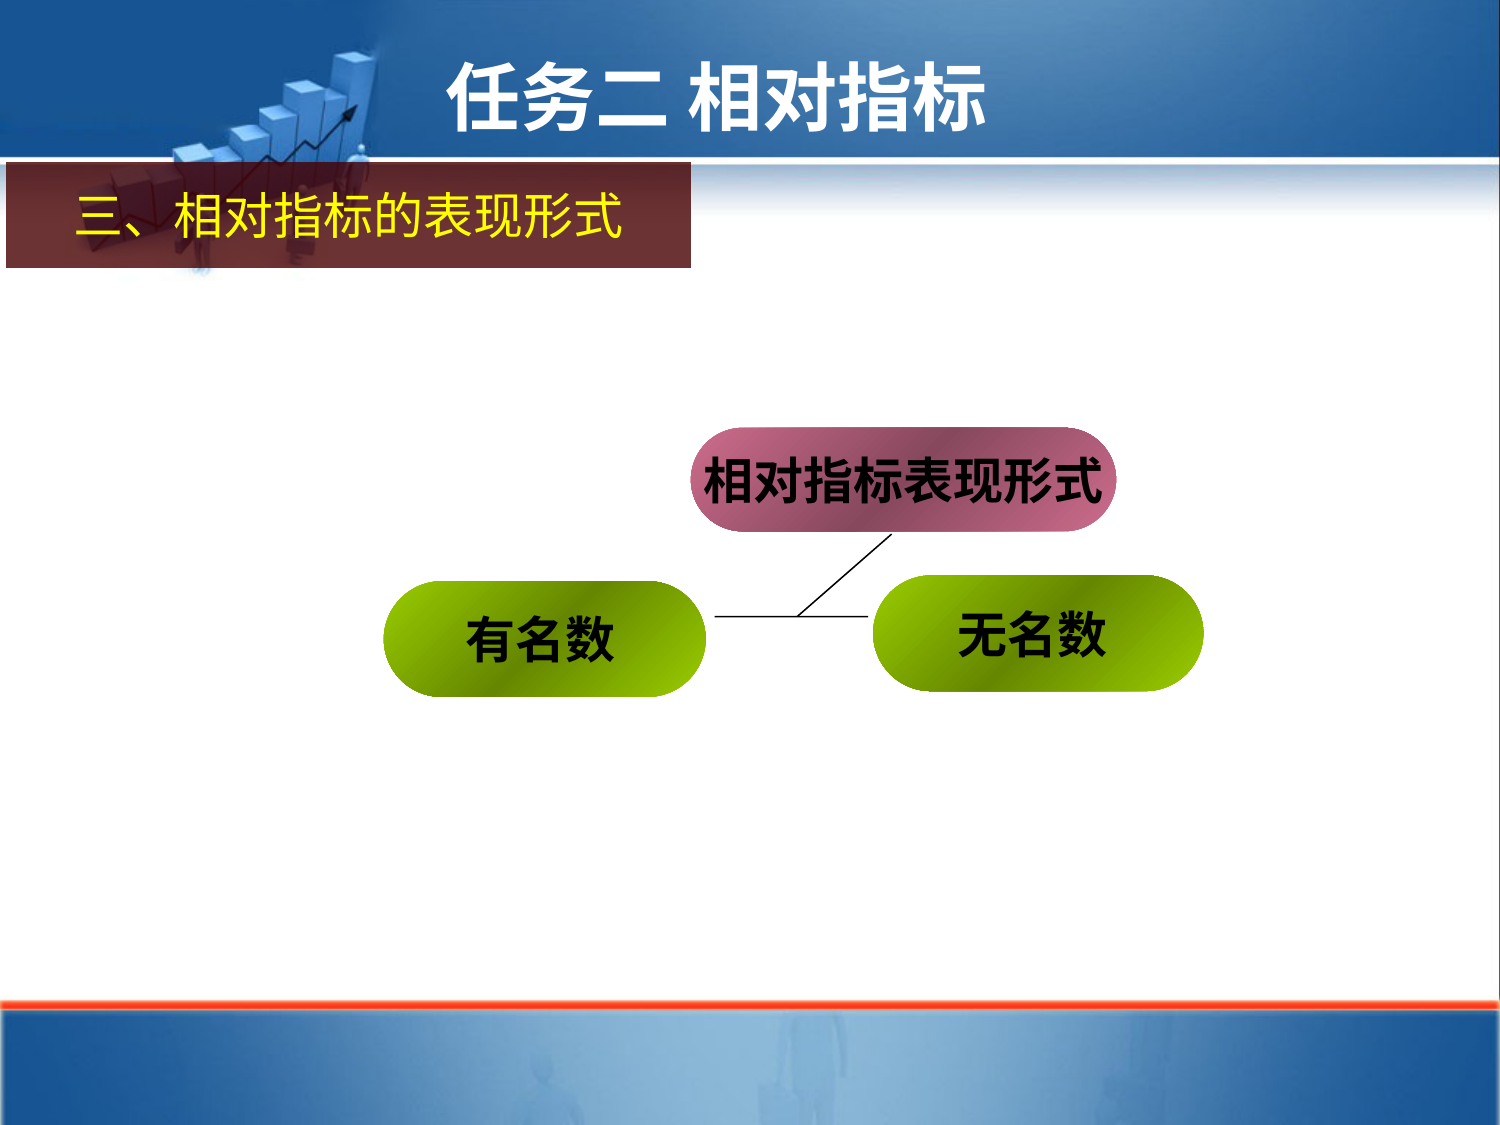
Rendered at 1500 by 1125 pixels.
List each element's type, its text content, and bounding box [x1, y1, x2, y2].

text_box 相对指标表现形式 [690, 427, 1117, 532]
text_box 有名数 [383, 581, 706, 697]
text_box 三、相对指标的表现形式 [6, 162, 691, 268]
picture [0, 0, 1500, 1125]
text_box 无名数 [873, 575, 1204, 692]
text_box 任务二 相对指标 [395, 42, 1500, 148]
